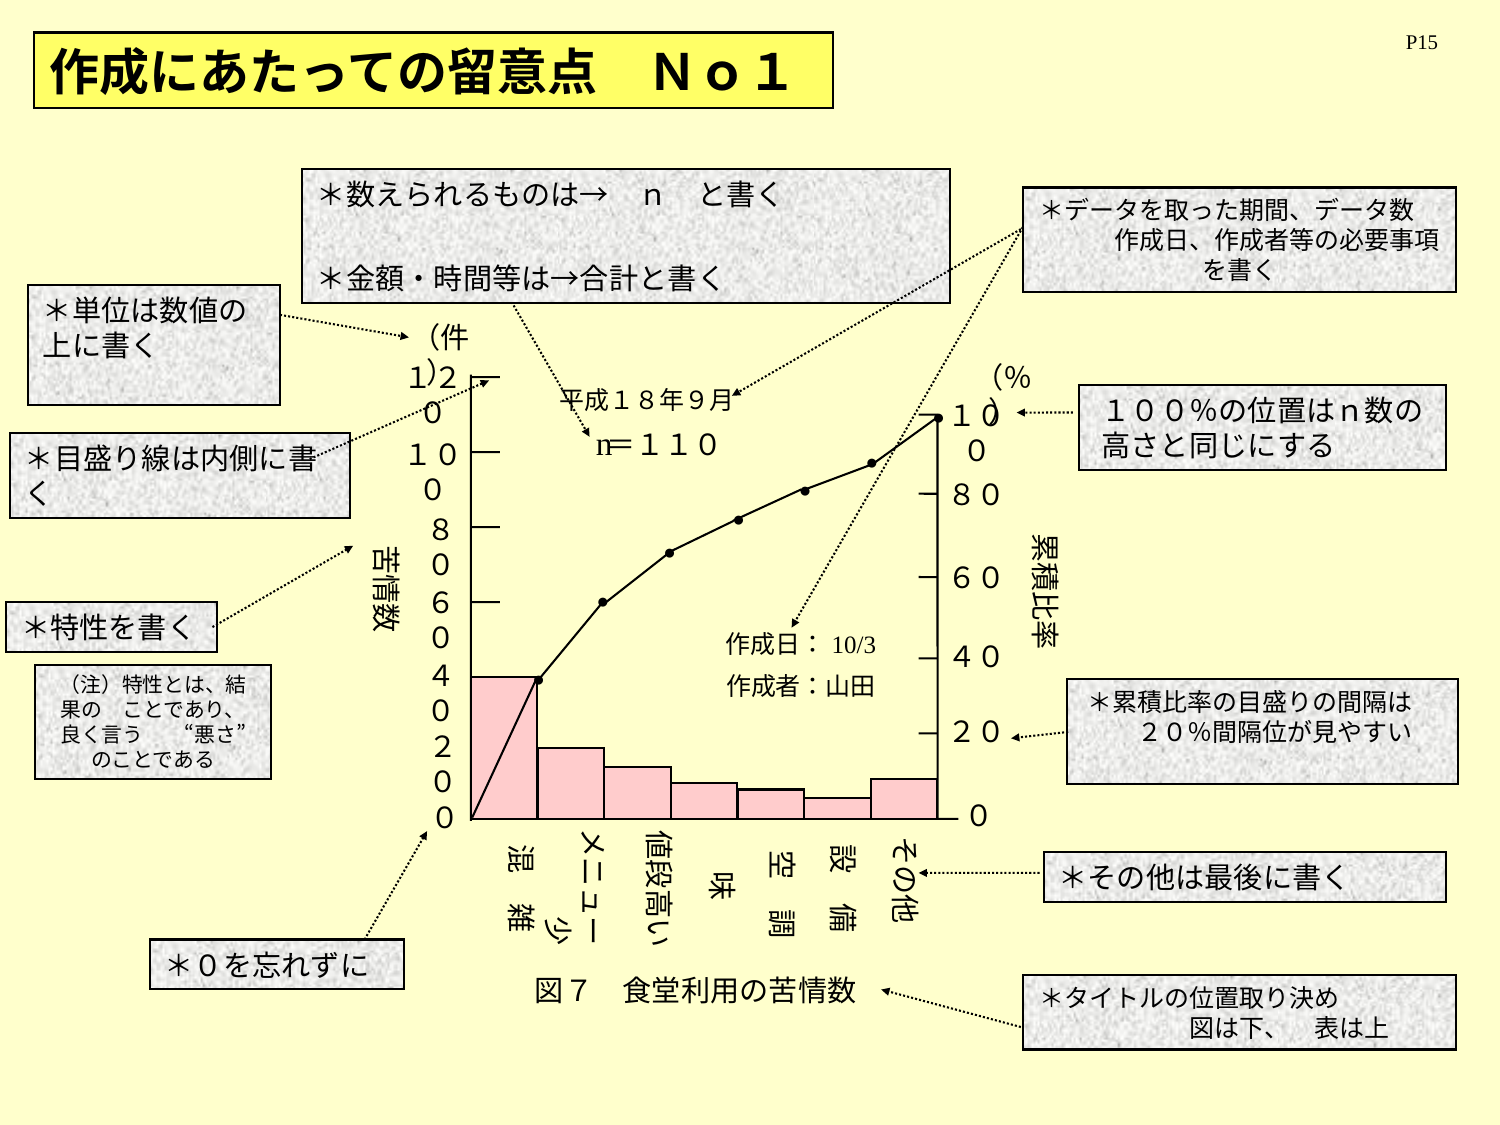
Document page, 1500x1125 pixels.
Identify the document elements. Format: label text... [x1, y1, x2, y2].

text_box 作成にあたっての留意点 Ｎｏ１ [34, 32, 834, 108]
picture [11, 486, 347, 517]
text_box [1014, 678, 1459, 757]
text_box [10, 370, 485, 486]
picture [36, 757, 270, 778]
text_box 累積比率 [1064, 636, 1071, 677]
picture [1068, 757, 1457, 783]
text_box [881, 974, 1457, 1053]
text_box P15 [1391, 21, 1472, 61]
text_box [1016, 385, 1447, 473]
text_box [5, 545, 354, 757]
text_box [347, 445, 1060, 1015]
picture [94, 757, 100, 764]
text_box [918, 851, 1447, 905]
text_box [731, 187, 1457, 628]
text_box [301, 168, 951, 437]
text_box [27, 285, 408, 369]
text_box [149, 830, 428, 992]
